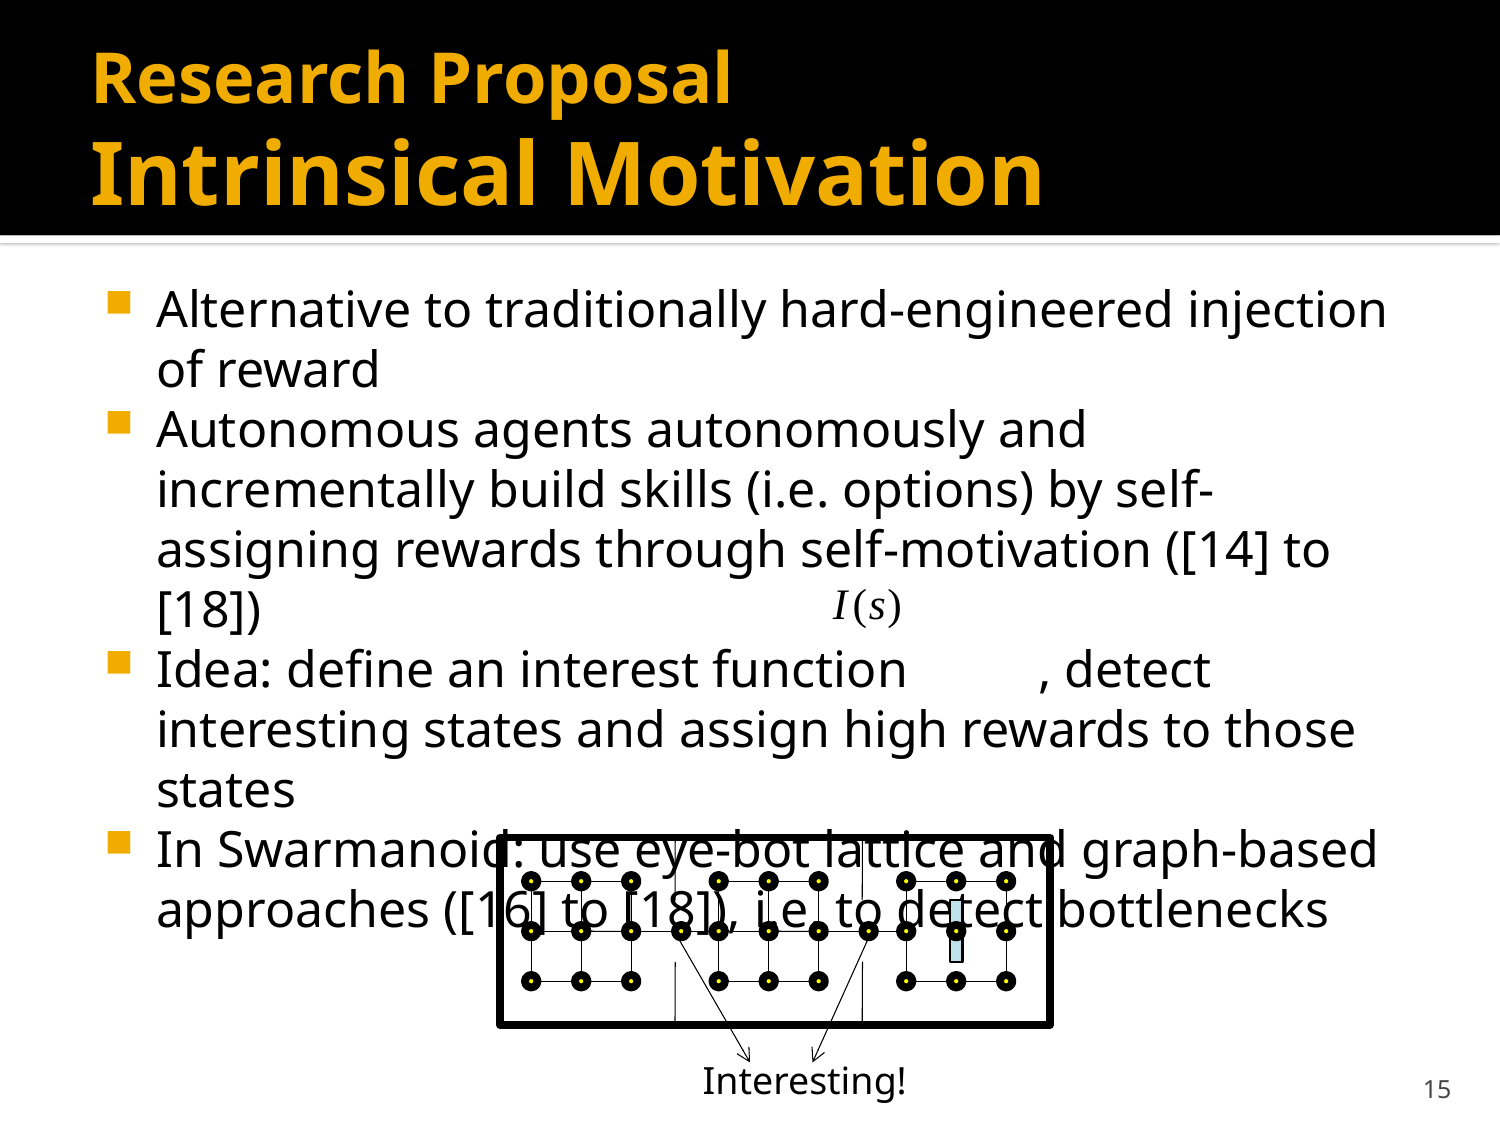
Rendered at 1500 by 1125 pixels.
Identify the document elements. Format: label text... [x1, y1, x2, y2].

list Alternative to traditionally hard-engineered injection of reward Autonomous agents autonomously and incrementally build skills (i.e. options) by self-assigning rewards through self-motivation ([14] to [18]) Idea: define an interest function , detect interesting states and assign high rewards to those states In Swarmanoid: use eye-bot lattice and graph-based approaches ([16] to [18]), i.e. to detect bottlenecks [75, 262, 1425, 1022]
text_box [499, 837, 1050, 1111]
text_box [824, 579, 909, 638]
slide_number 15 [1345, 1062, 1467, 1108]
title Research Proposal Intrinsical Motivation [75, 25, 1425, 231]
